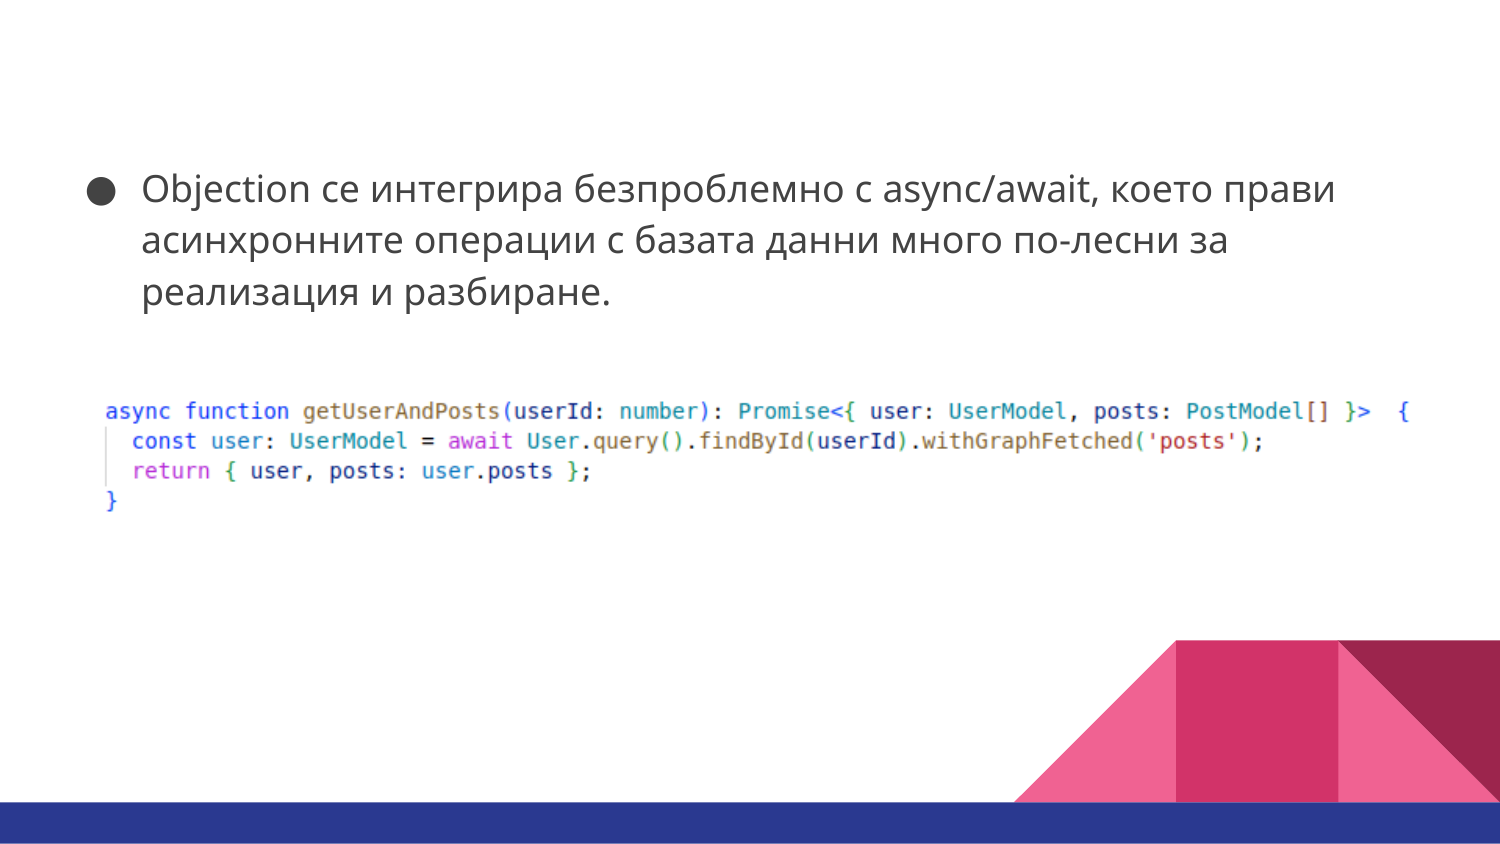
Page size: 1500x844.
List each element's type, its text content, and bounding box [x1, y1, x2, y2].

picture [96, 371, 1429, 529]
list Objection се интегрира безпроблемно с async/await, което прави асинхронните операции с базата данни много по-лесни за реализация и разбиране. [51, 143, 1449, 691]
